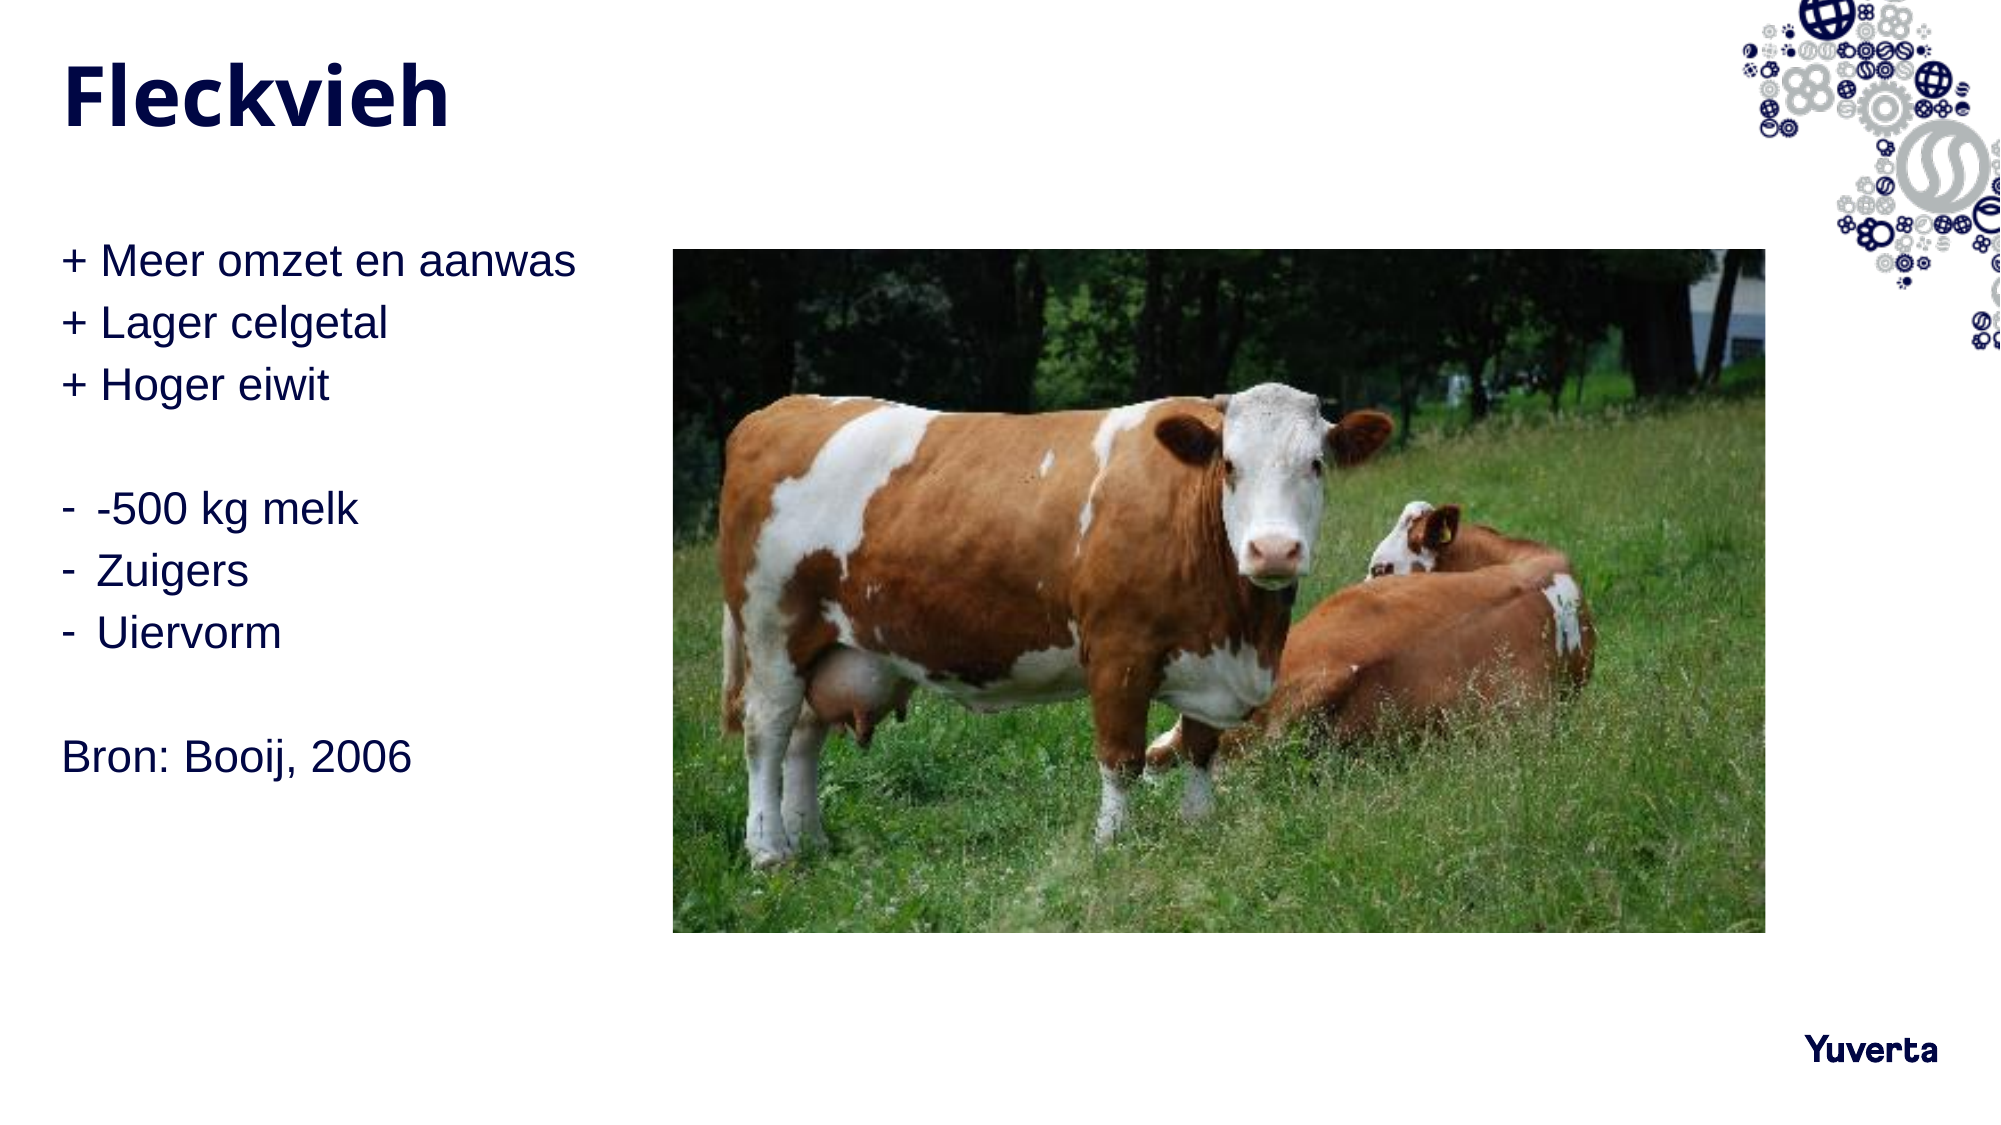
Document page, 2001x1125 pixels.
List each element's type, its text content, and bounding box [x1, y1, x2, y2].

title Fleckvieh [60, 48, 1938, 239]
text_box + Meer omzet en aanwas + Lager celgetal + Hoger eiwit -500 kg melk Zuigers Uiervorm Bron: Booij, 2006 [60, 237, 987, 963]
picture [0, 0, 2000, 1125]
